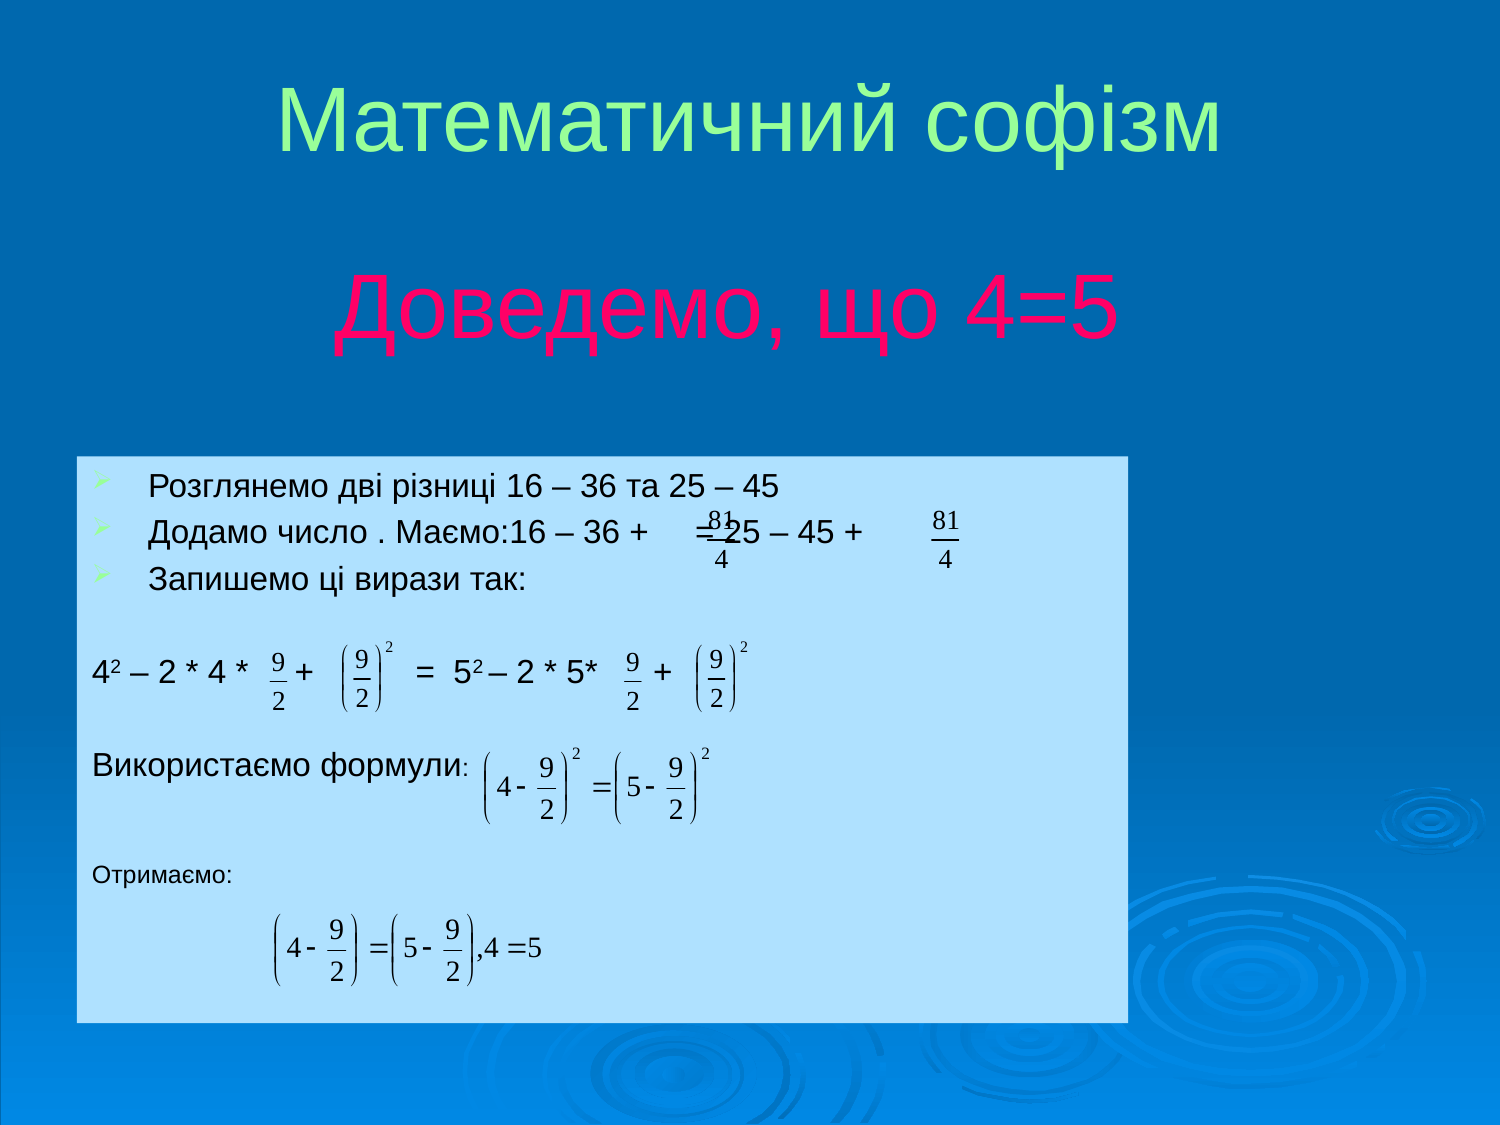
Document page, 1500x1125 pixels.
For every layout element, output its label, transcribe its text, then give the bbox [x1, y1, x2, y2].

title Математичний софізм [74, 45, 1426, 185]
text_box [265, 645, 294, 717]
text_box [926, 503, 964, 575]
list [478, 739, 715, 831]
text_box Доведемо, що 4=5 [53, 207, 1404, 395]
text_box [702, 503, 740, 575]
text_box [336, 633, 399, 719]
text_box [619, 645, 648, 717]
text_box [348, 550, 386, 622]
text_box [690, 633, 753, 719]
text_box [268, 908, 547, 993]
